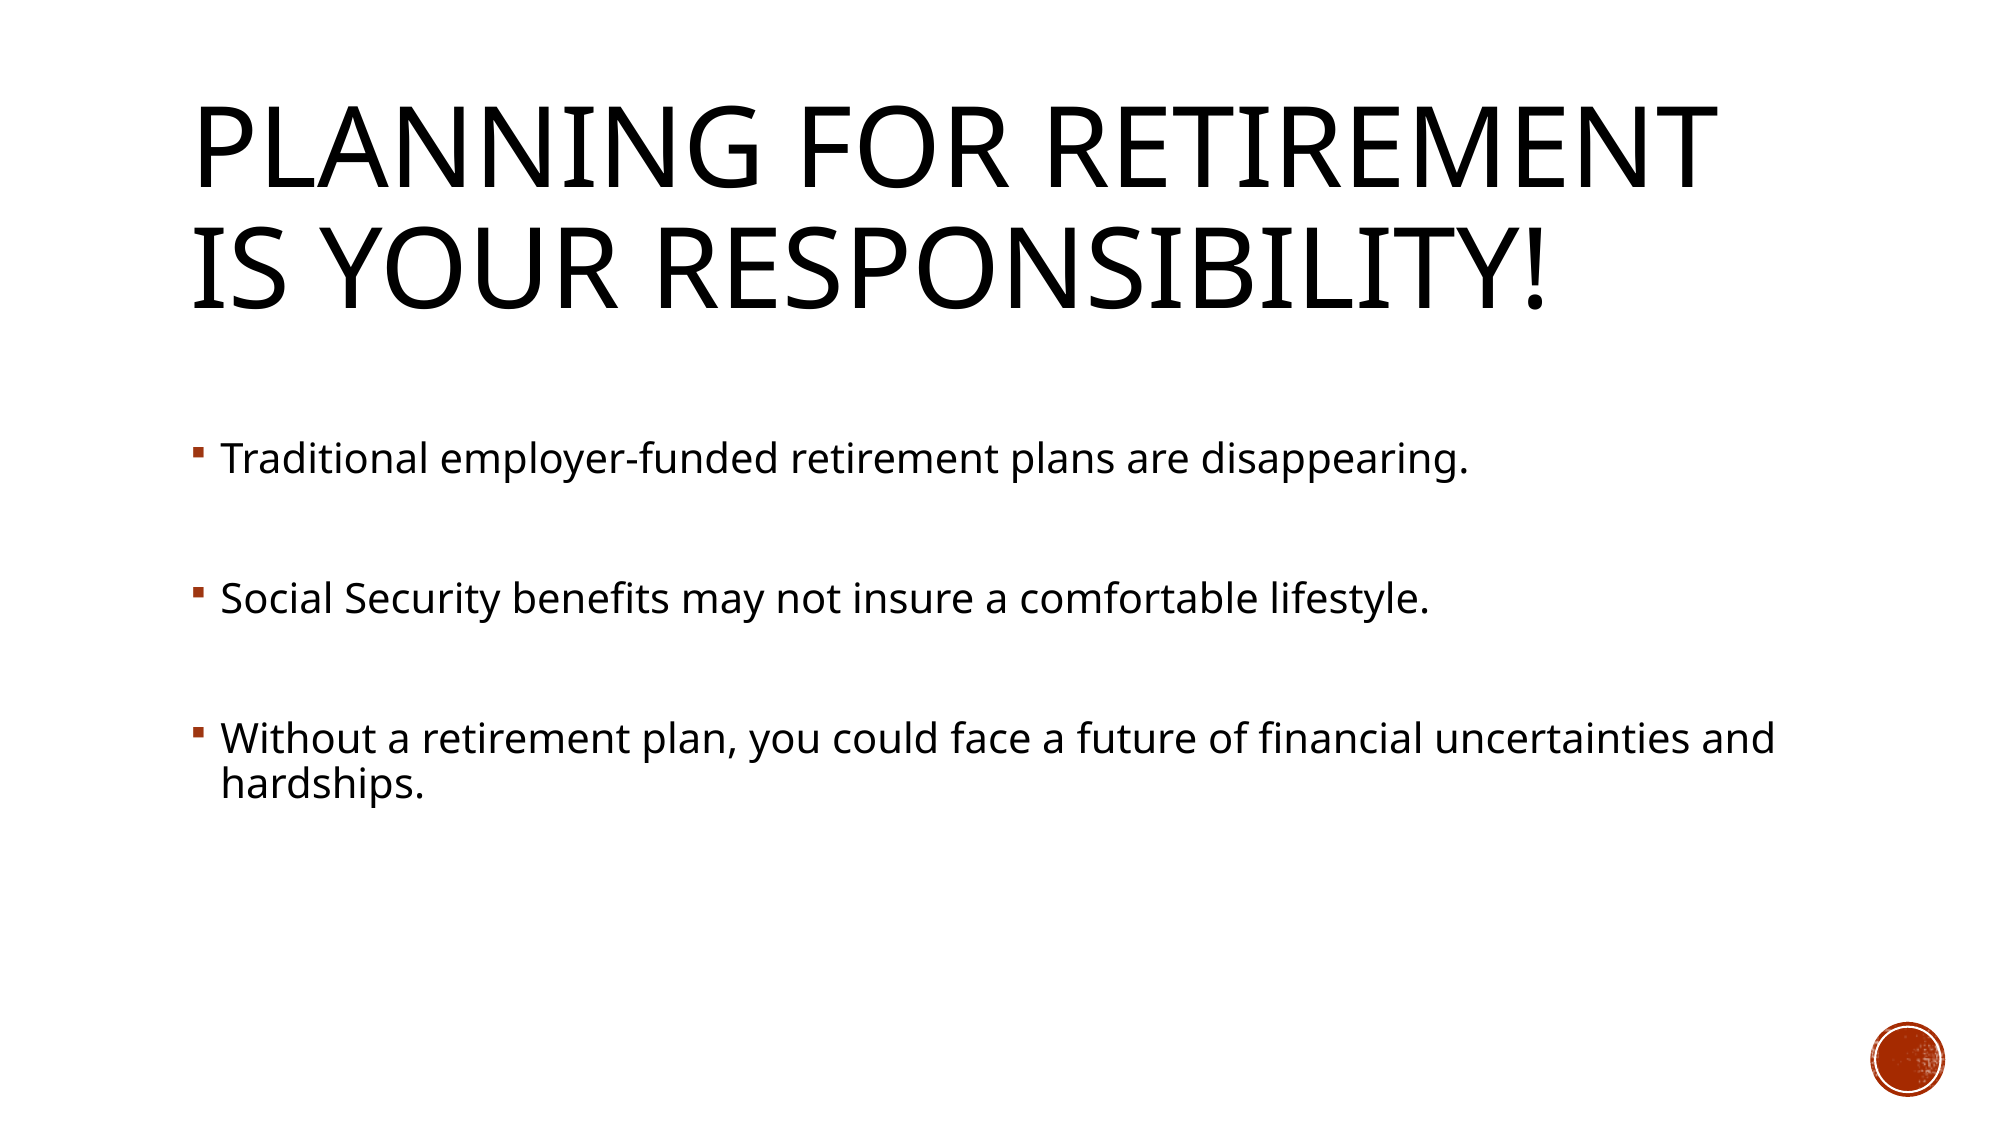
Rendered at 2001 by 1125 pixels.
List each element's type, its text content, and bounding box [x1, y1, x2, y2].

title Planning for retirement is your responsibility! [175, 79, 1826, 344]
list Traditional employer-funded retirement plans are disappearing. Social Security benefits may not insure a comfortable lifestyle. Without a retirement plan, you could face a future of financial uncertainties and hardships. [175, 429, 1826, 1013]
